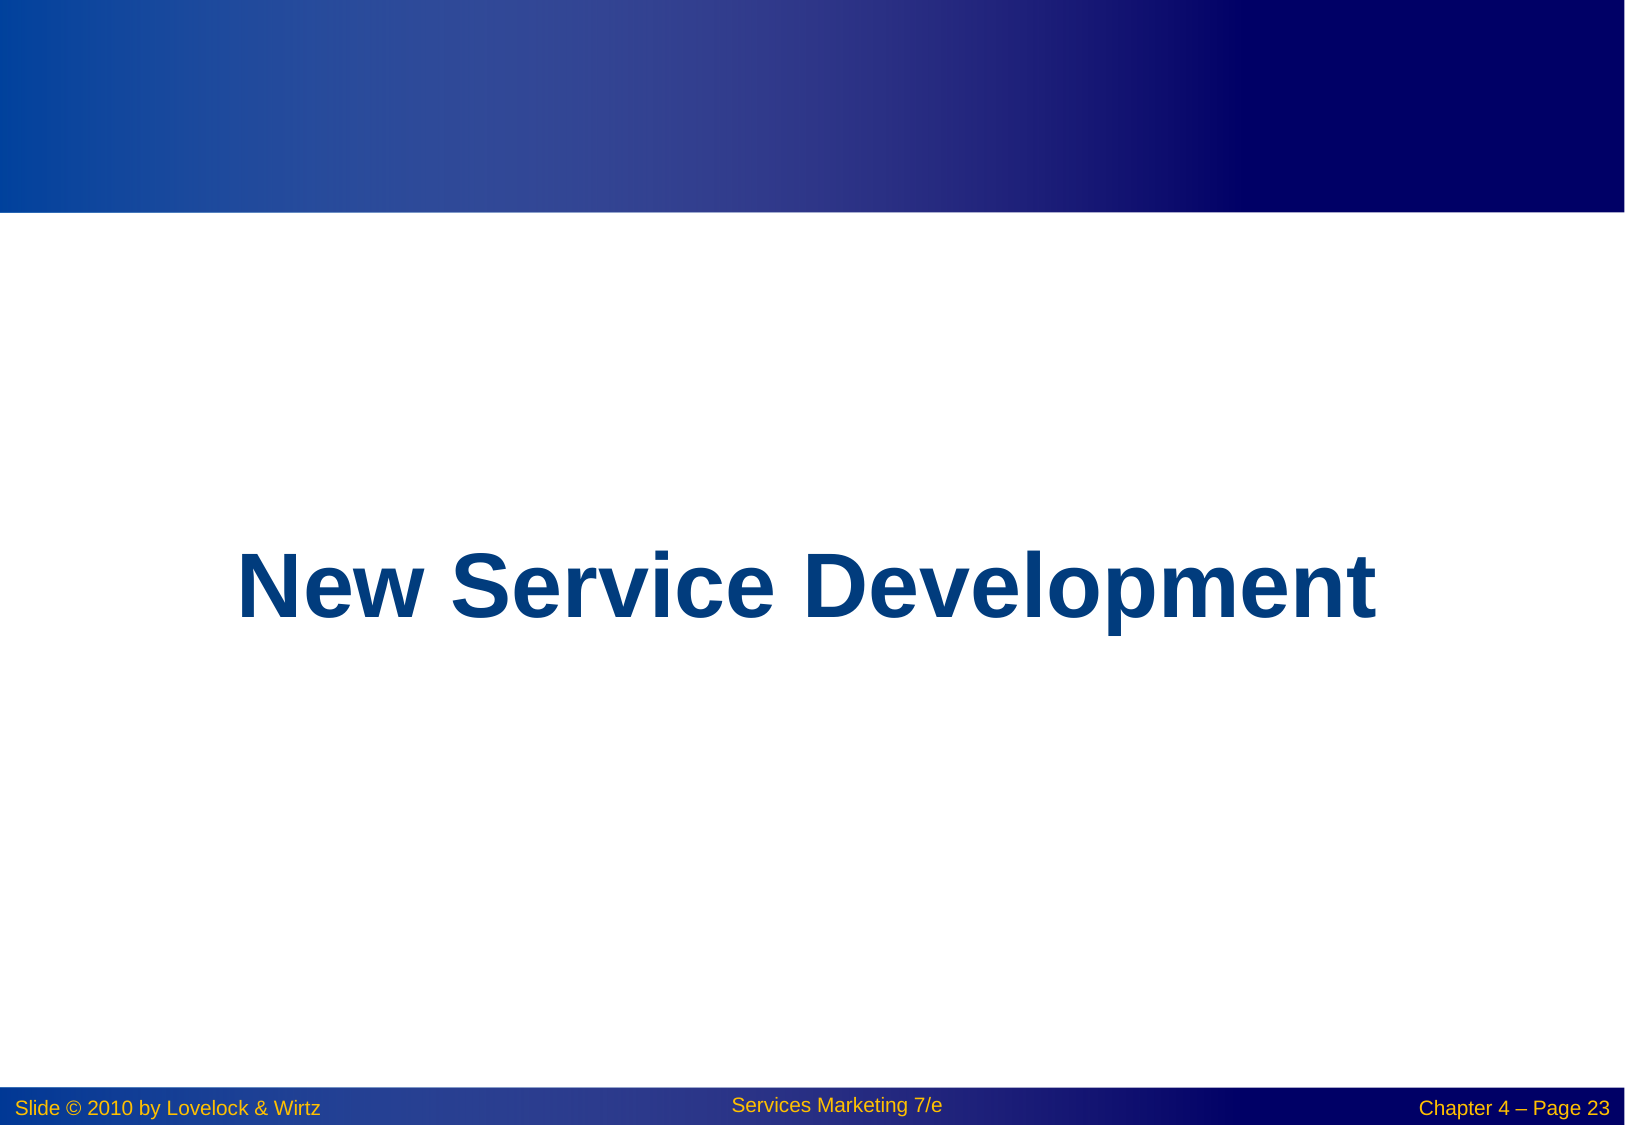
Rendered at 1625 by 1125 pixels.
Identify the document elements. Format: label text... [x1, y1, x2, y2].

text_box New Service Development [115, 410, 1500, 740]
